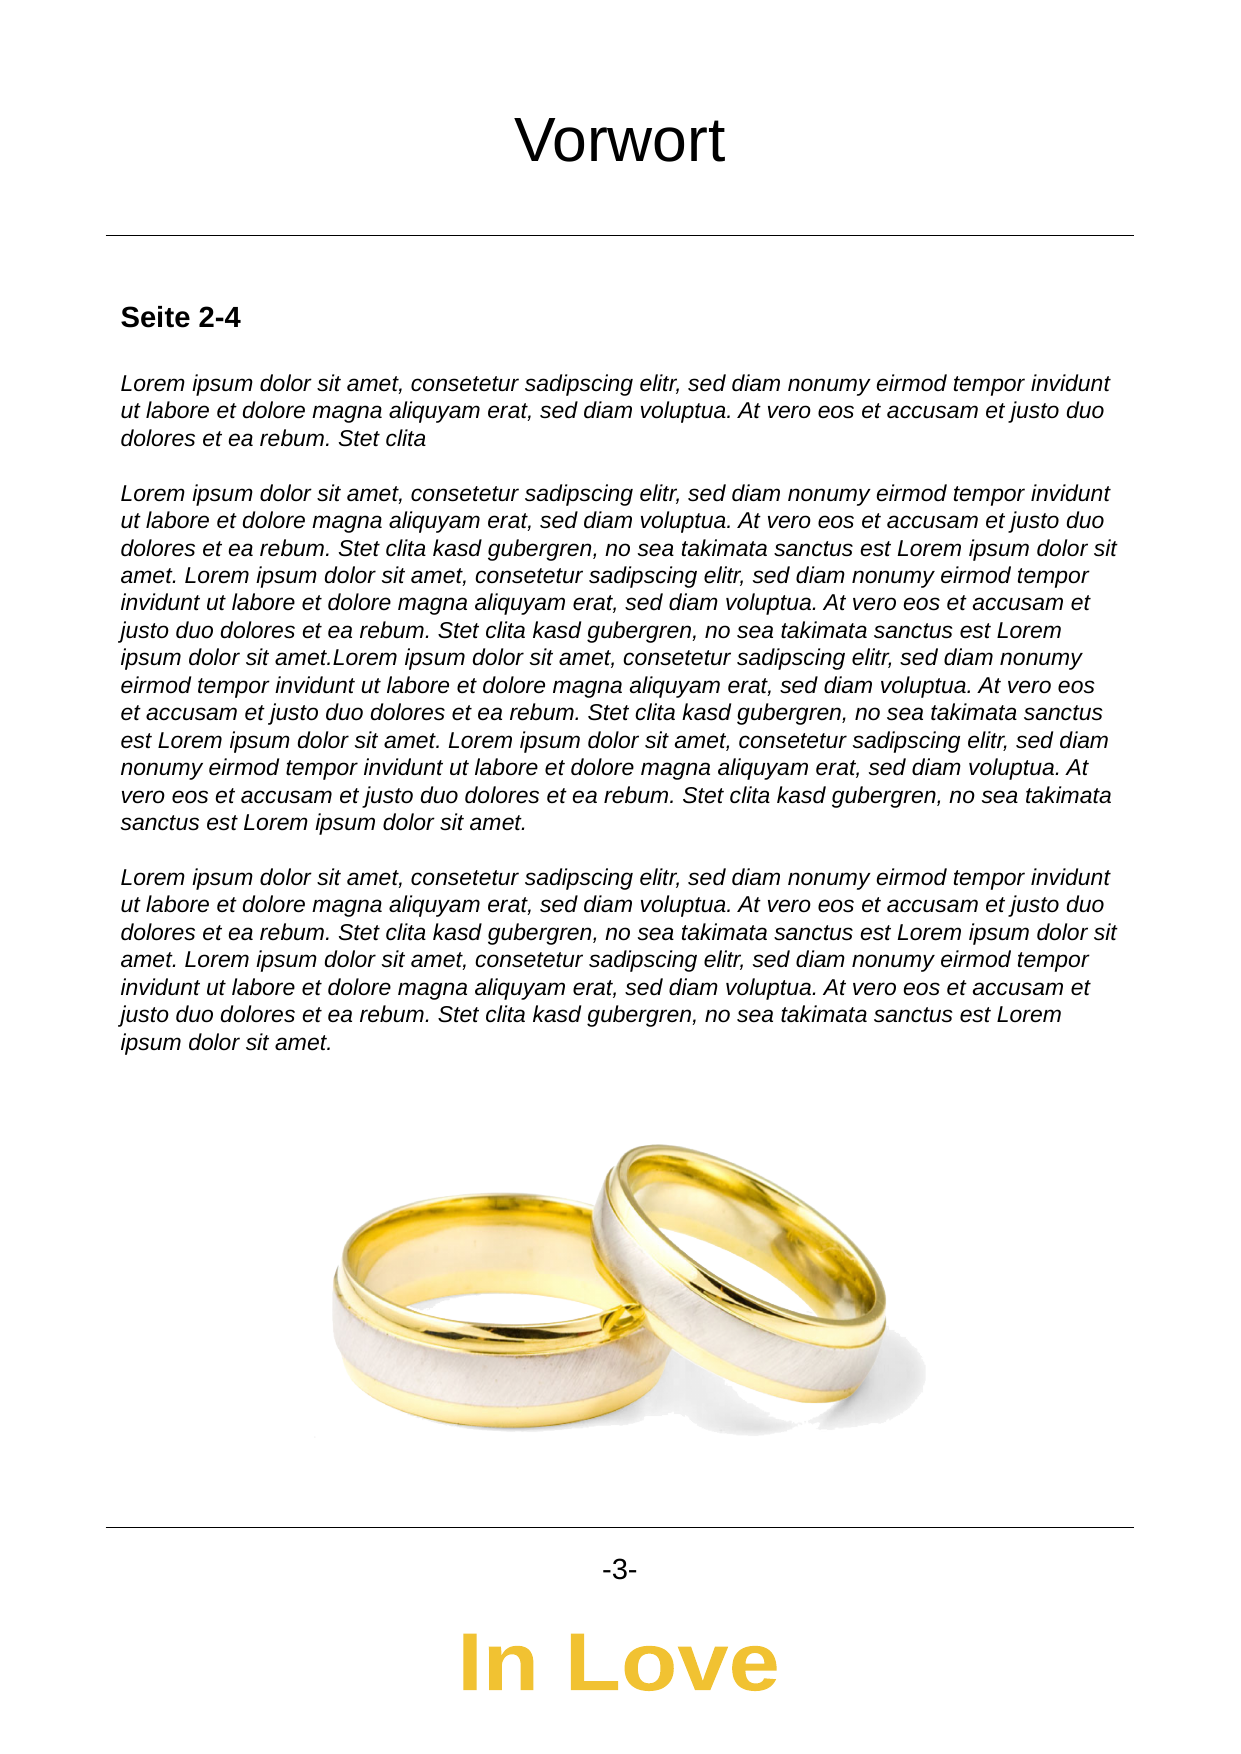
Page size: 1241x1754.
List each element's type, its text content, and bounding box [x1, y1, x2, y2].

text_box Seite 2-4 Lorem ipsum dolor sit amet, consetetur sadipscing elitr, sed diam nonumy eirmod tempor invidunt ut labore et dolore magna aliquyam erat, sed diam voluptua. At vero eos et accusam et justo duo dolores et ea rebum. Stet clita Lorem ipsum dolor sit amet, consetetur sadipscing elitr, sed diam nonumy eirmod tempor invidunt ut labore et dolore magna aliquyam erat, sed diam voluptua. At vero eos et accusam et justo duo dolores et ea rebum. Stet clita kasd gubergren, no sea takimata sanctus est Lorem ipsum dolor sit amet. Lorem ipsum dolor sit amet, consetetur sadipscing elitr, sed diam nonumy eirmod tempor invidunt ut labore et dolore magna aliquyam erat, sed diam voluptua. At vero eos et accusam et justo duo dolores et ea rebum. Stet clita kasd gubergren, no sea takimata sanctus est Lorem ipsum dolor sit amet.Lorem ipsum dolor sit amet, consetetur sadipscing elitr, sed diam nonumy eirmod tempor invidunt ut labore et dolore magna aliquyam erat, sed diam voluptua. At vero eos et accusam et justo duo dolores et ea rebum. Stet clita kasd gubergren, no sea takimata sanctus est Lorem ipsum dolor sit amet. Lorem ipsum dolor sit amet, consetetur sadipscing elitr, sed diam nonumy eirmod tempor invidunt ut labore et dolore magna aliquyam erat, sed diam voluptua. At vero eos et accusam et justo duo dolores et ea rebum. Stet clita kasd gubergren, no sea takimata sanctus est Lorem ipsum dolor sit amet. Lorem ipsum dolor sit amet, consetetur sadipscing elitr, sed diam nonumy eirmod tempor invidunt ut labore et dolore magna aliquyam erat, sed diam voluptua. At vero eos et accusam et justo duo dolores et ea rebum. Stet clita kasd gubergren, no sea takimata sanctus est Lorem ipsum dolor sit amet. Lorem ipsum dolor sit amet, consetetur sadipscing elitr, sed diam nonumy eirmod tempor invidunt ut labore et dolore magna aliquyam erat, sed diam voluptua. At vero eos et accusam et justo duo dolores et ea rebum. Stet clita kasd gubergren, no sea takimata sanctus est Lorem ipsum dolor sit amet. [105, 283, 1135, 1097]
text_box Vorwort [307, 83, 933, 199]
text_box -3- [538, 1539, 702, 1597]
picture [313, 1144, 927, 1438]
